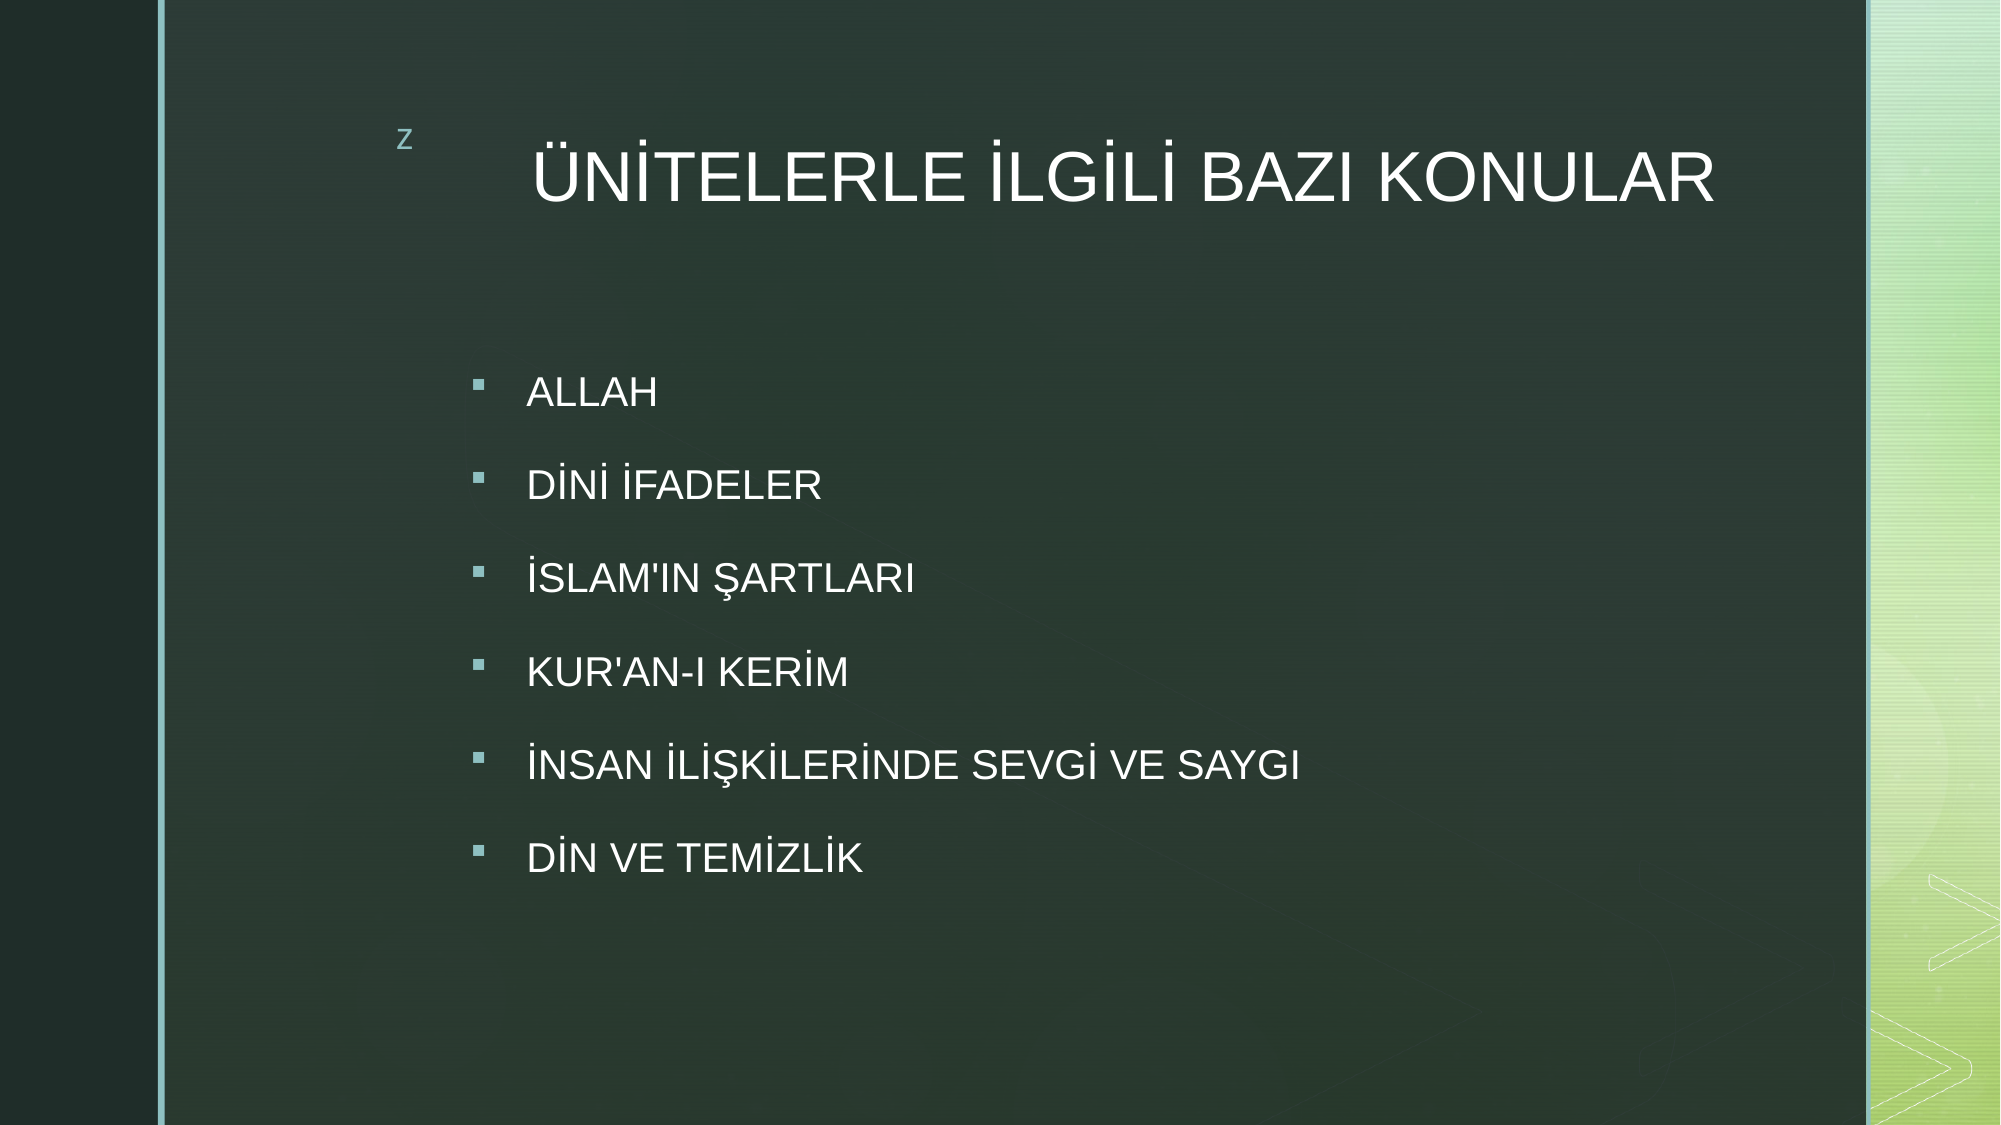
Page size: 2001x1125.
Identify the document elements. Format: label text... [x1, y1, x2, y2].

title ÜNİTELERLE İLGİLİ BAZI KONULAR [428, 132, 1734, 310]
picture [1871, 0, 2001, 1125]
list ALLAH DİNİ İFADELER İSLAM'IN ŞARTLARI KUR'AN-I KERİM İNSAN İLİŞKİLERİNDE SEVGİ VE SAYGI DİN VE TEMİZLİK [454, 336, 1734, 993]
